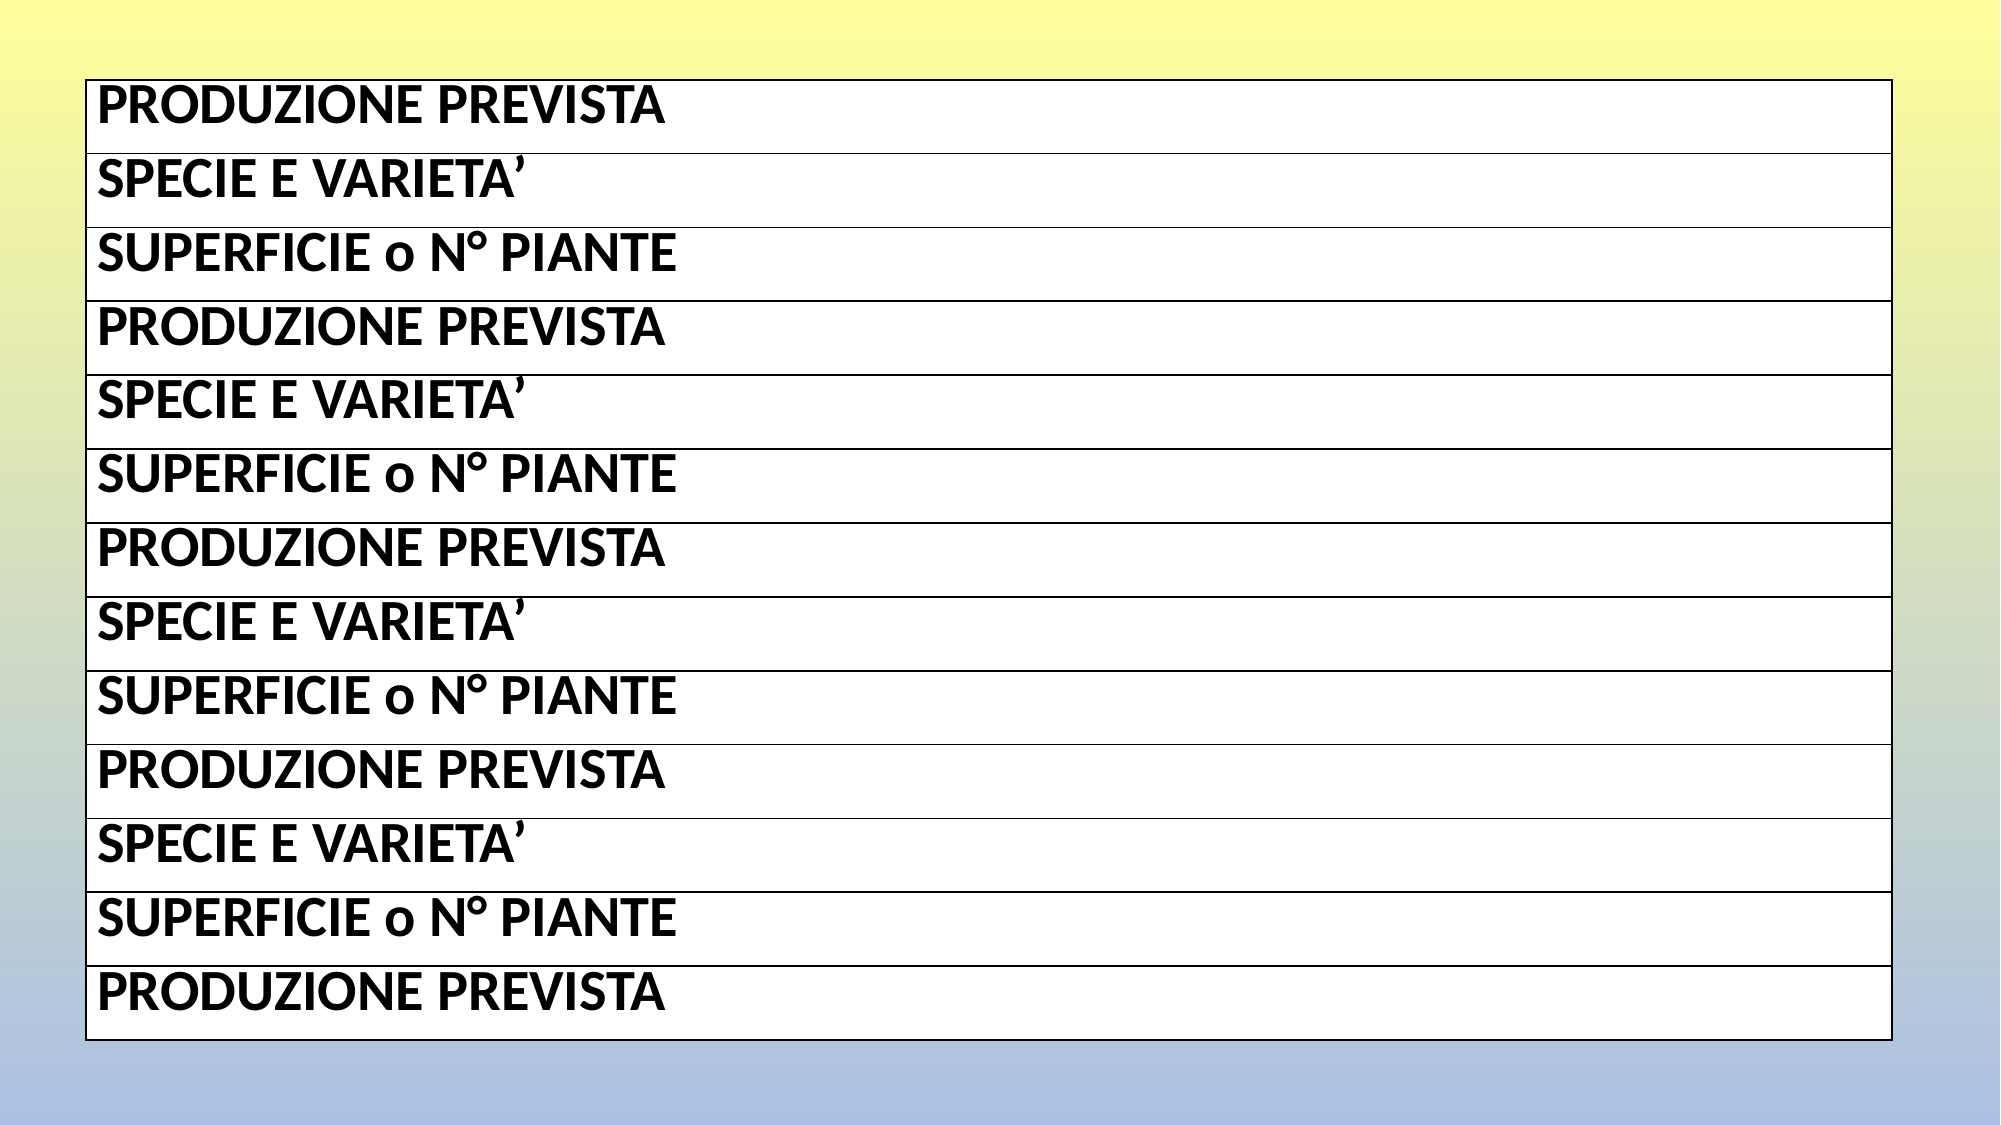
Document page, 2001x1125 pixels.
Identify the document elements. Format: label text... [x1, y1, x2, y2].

table_cell SUPERFICIE o N° PIANTE [87, 893, 1891, 965]
table_cell SUPERFICIE o N° PIANTE [87, 228, 1891, 300]
table_cell SUPERFICIE o N° PIANTE [87, 672, 1891, 744]
table_cell SPECIE E VARIETA’ [87, 376, 1891, 448]
table_cell SPECIE E VARIETA’ [87, 598, 1891, 670]
table_cell SUPERFICIE o N° PIANTE [87, 450, 1891, 522]
table_cell PRODUZIONE PREVISTA [87, 302, 1891, 374]
table_cell PRODUZIONE PREVISTA [87, 967, 1891, 1039]
table_header PRODUZIONE PREVISTA [87, 81, 1891, 153]
table_cell SPECIE E VARIETA’ [87, 154, 1891, 227]
table_cell PRODUZIONE PREVISTA [87, 745, 1891, 818]
table_cell SPECIE E VARIETA’ [87, 819, 1891, 891]
table_cell PRODUZIONE PREVISTA [87, 524, 1891, 596]
